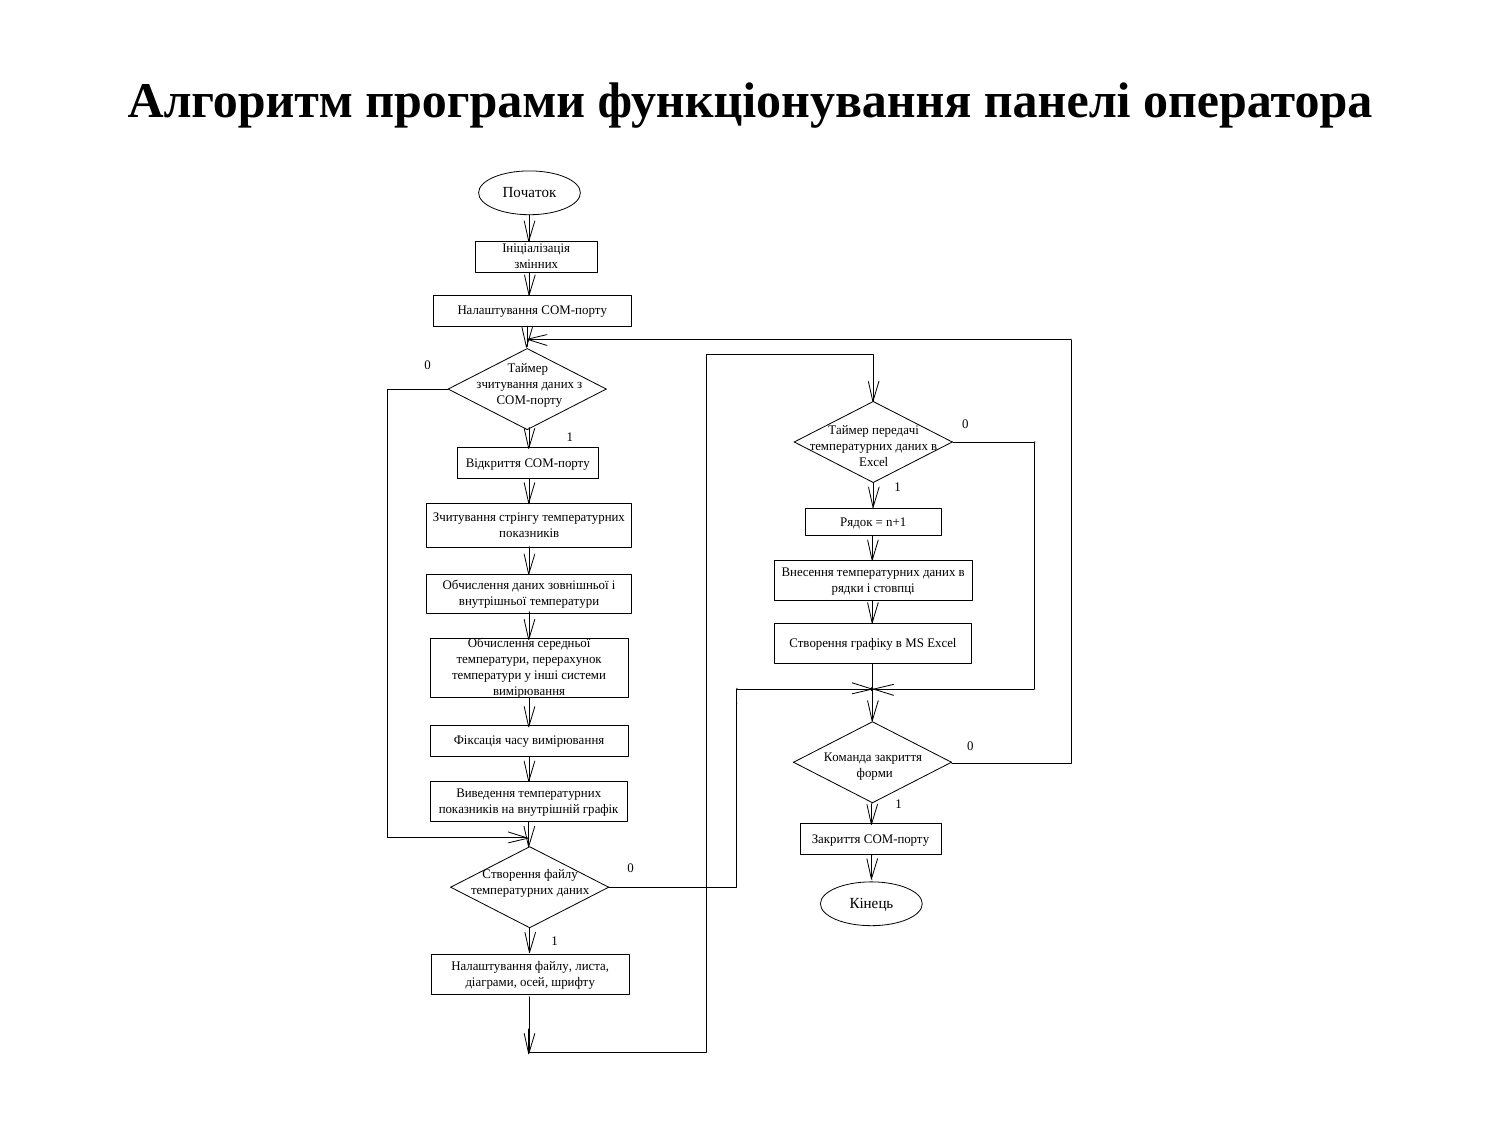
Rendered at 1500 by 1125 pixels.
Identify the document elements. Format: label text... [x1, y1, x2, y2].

title Алгоритм програми функціонування панелі оператора [75, 45, 1425, 149]
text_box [324, 148, 1093, 1076]
